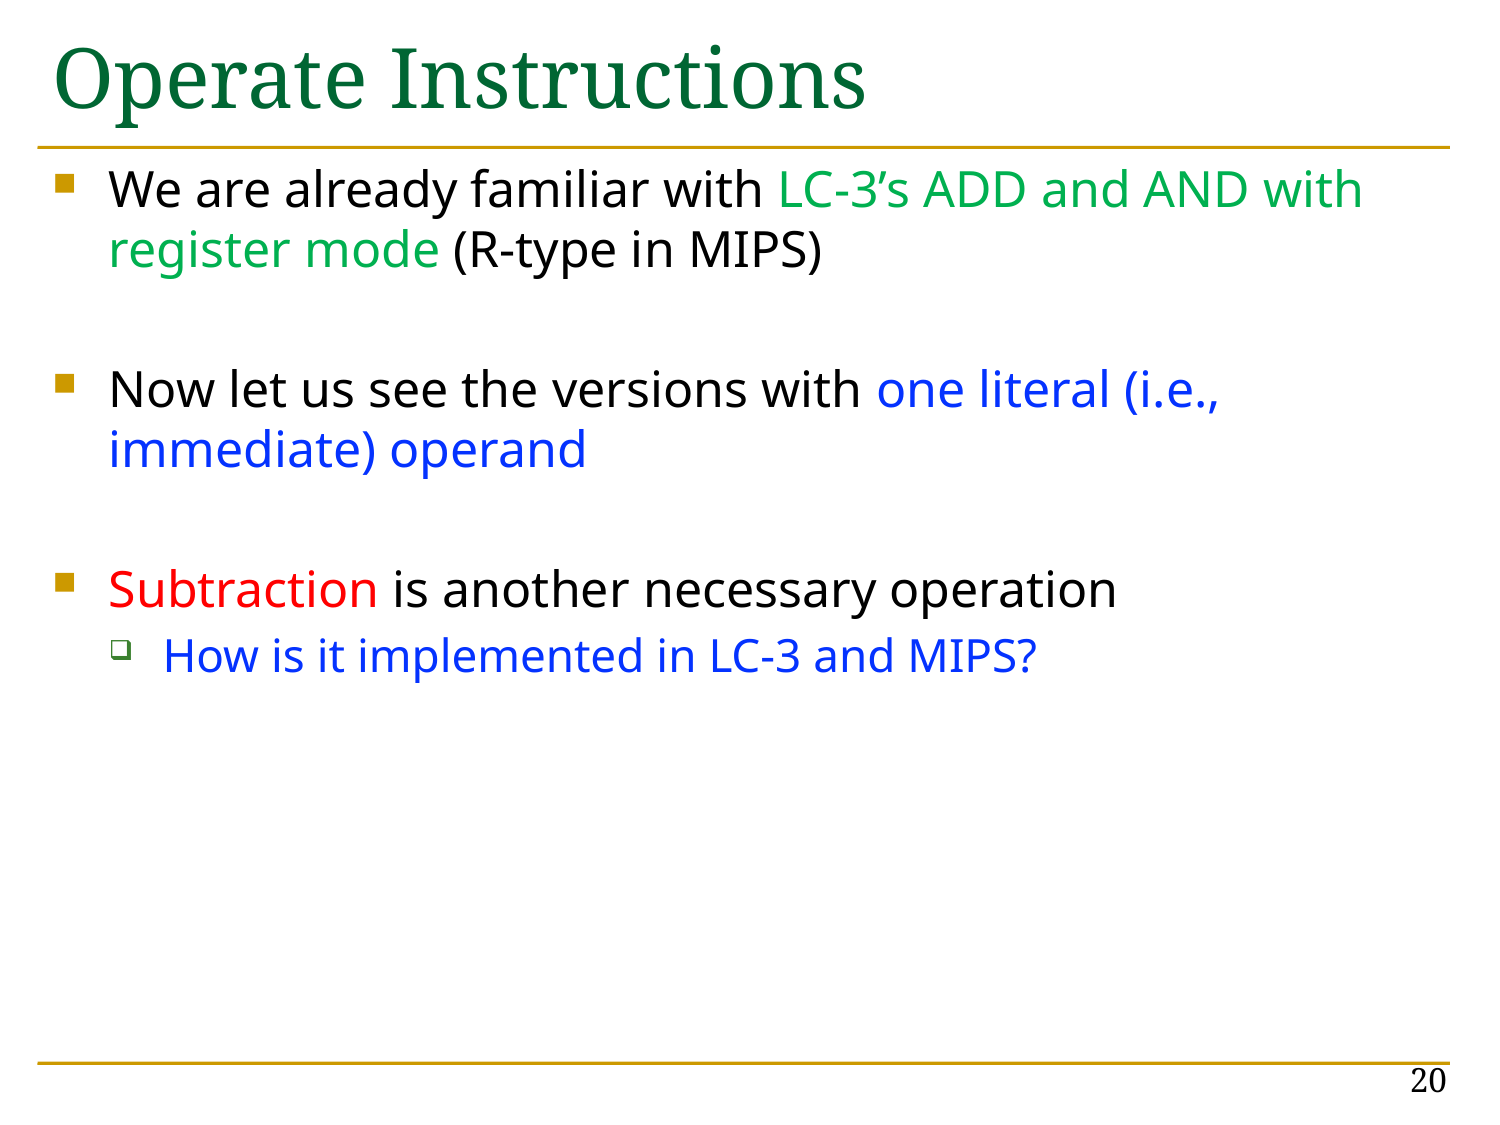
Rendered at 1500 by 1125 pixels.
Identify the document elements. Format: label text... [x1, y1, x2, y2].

slide_number 20 [1111, 1036, 1462, 1112]
list We are already familiar with LC-3’s ADD and AND with register mode (R-type in MIPS) Now let us see the versions with one literal (i.e., immediate) operand Subtraction is another necessary operation How is it implemented in LC-3 and MIPS? [37, 149, 1462, 1063]
title Operate Instructions [37, 0, 1450, 149]
